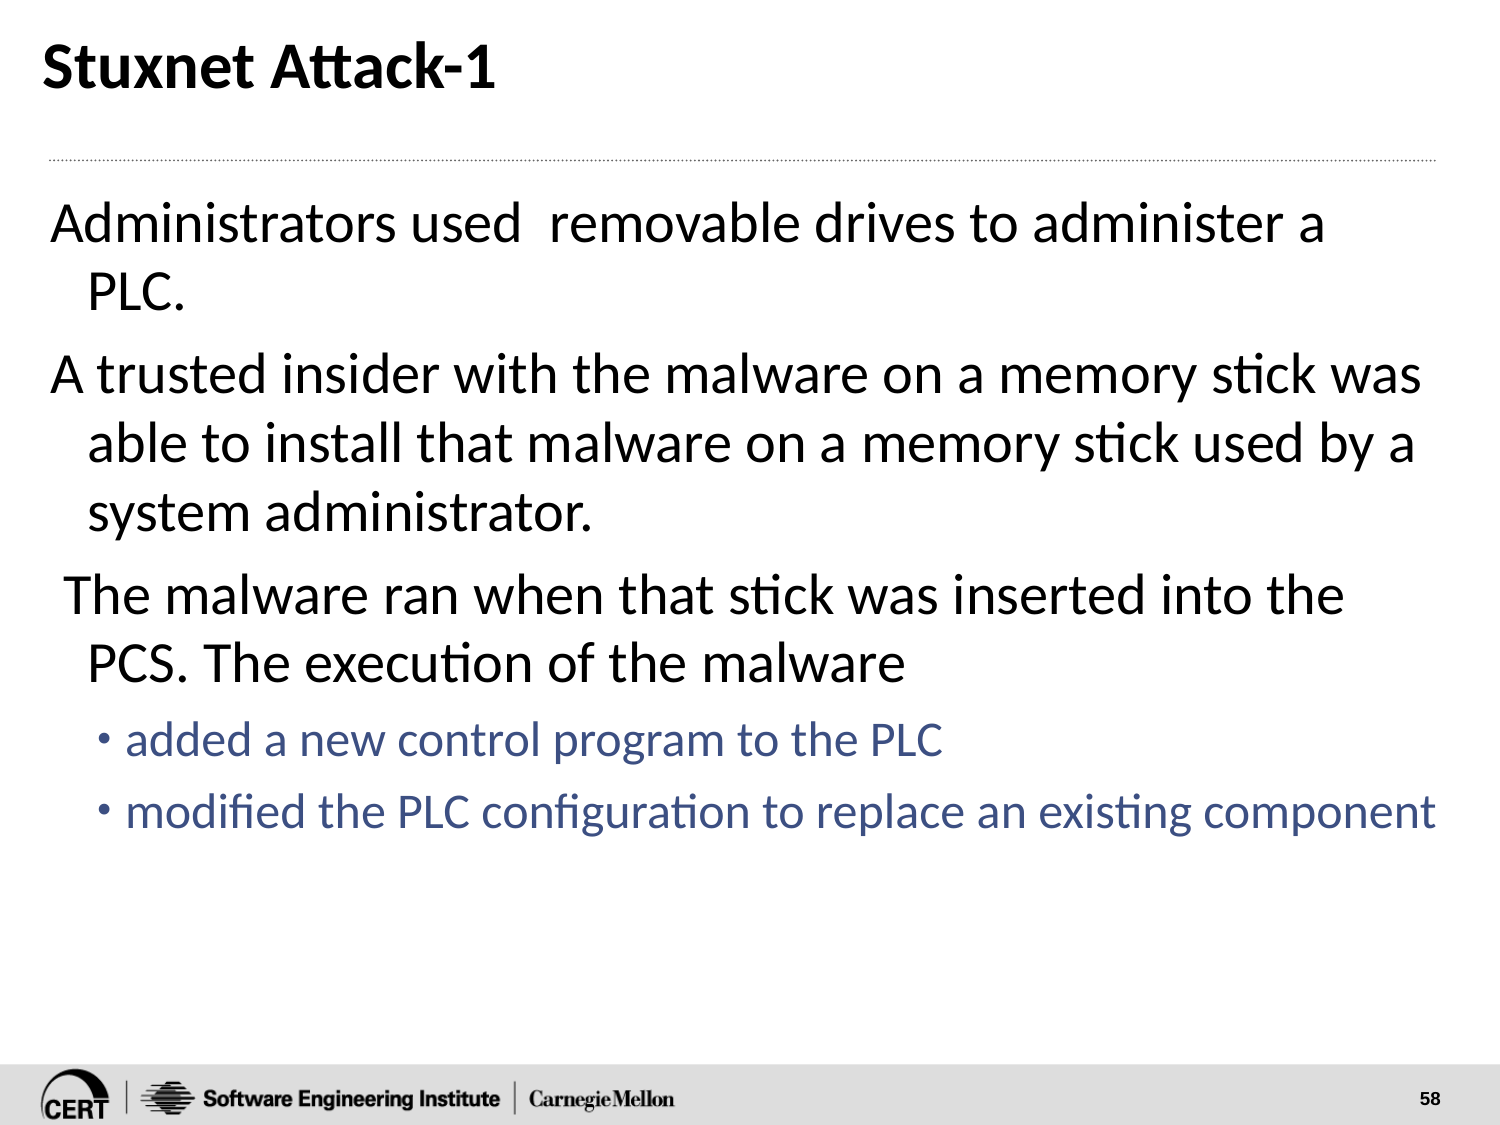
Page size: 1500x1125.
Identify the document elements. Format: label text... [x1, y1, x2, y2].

list Administrators used removable drives to administer a PLC. A trusted insider with the malware on a memory stick was able to install that malware on a memory stick used by a system administrator. The malware ran when that stick was inserted into the PCS. The execution of the malware added a new control program to the PLC modified the PLC configuration to replace an existing component [49, 187, 1438, 1001]
picture [24, 1065, 688, 1125]
title Stuxnet Attack-1 [42, 37, 1434, 155]
